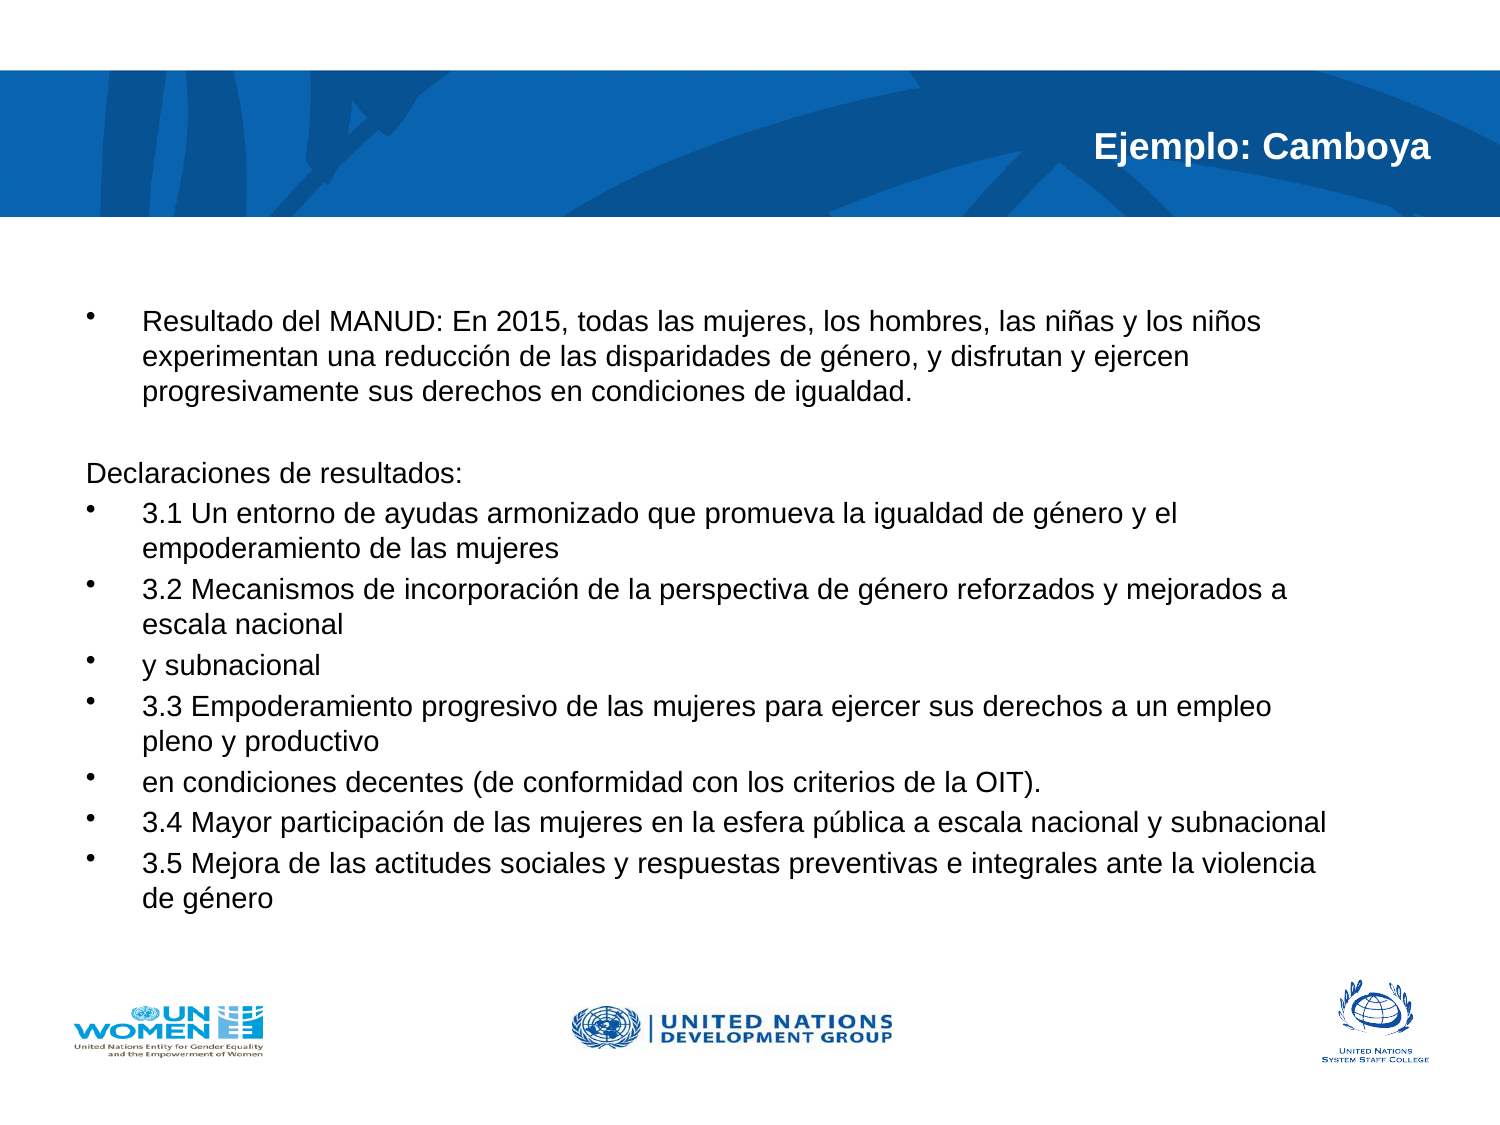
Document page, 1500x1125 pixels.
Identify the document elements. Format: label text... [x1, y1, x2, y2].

picture [0, 70, 1500, 217]
picture [170, 1006, 179, 1018]
picture [1322, 979, 1429, 1063]
picture [194, 1006, 204, 1013]
list Resultado del MANUD: En 2015, todas las mujeres, los hombres, las niñas y los niños experimentan una reducción de las disparidades de género, y disfrutan y ejercen progresivamente sus derechos en condiciones de igualdad. Declaraciones de resultados: 3.1 Un entorno de ayudas armonizado que promueva la igualdad de género y el empoderamiento de las mujeres 3.2 Mecanismos de incorporación de la perspectiva de género reforzados y mejorados a escala nacional y subnacional 3.3 Empoderamiento progresivo de las mujeres para ejercer sus derechos a un empleo pleno y productivo en condiciones decentes (de conformidad con los criterios de la OIT). 3.4 Mayor participación de las mujeres en la esfera pública a escala nacional y subnacional 3.5 Mejora de las actitudes sociales y respuestas preventivas e integrales ante la violencia de género [70, 294, 1347, 971]
title Ejemplo: Camboya [170, 94, 1447, 195]
picture [73, 1006, 263, 1058]
picture [572, 1006, 892, 1049]
